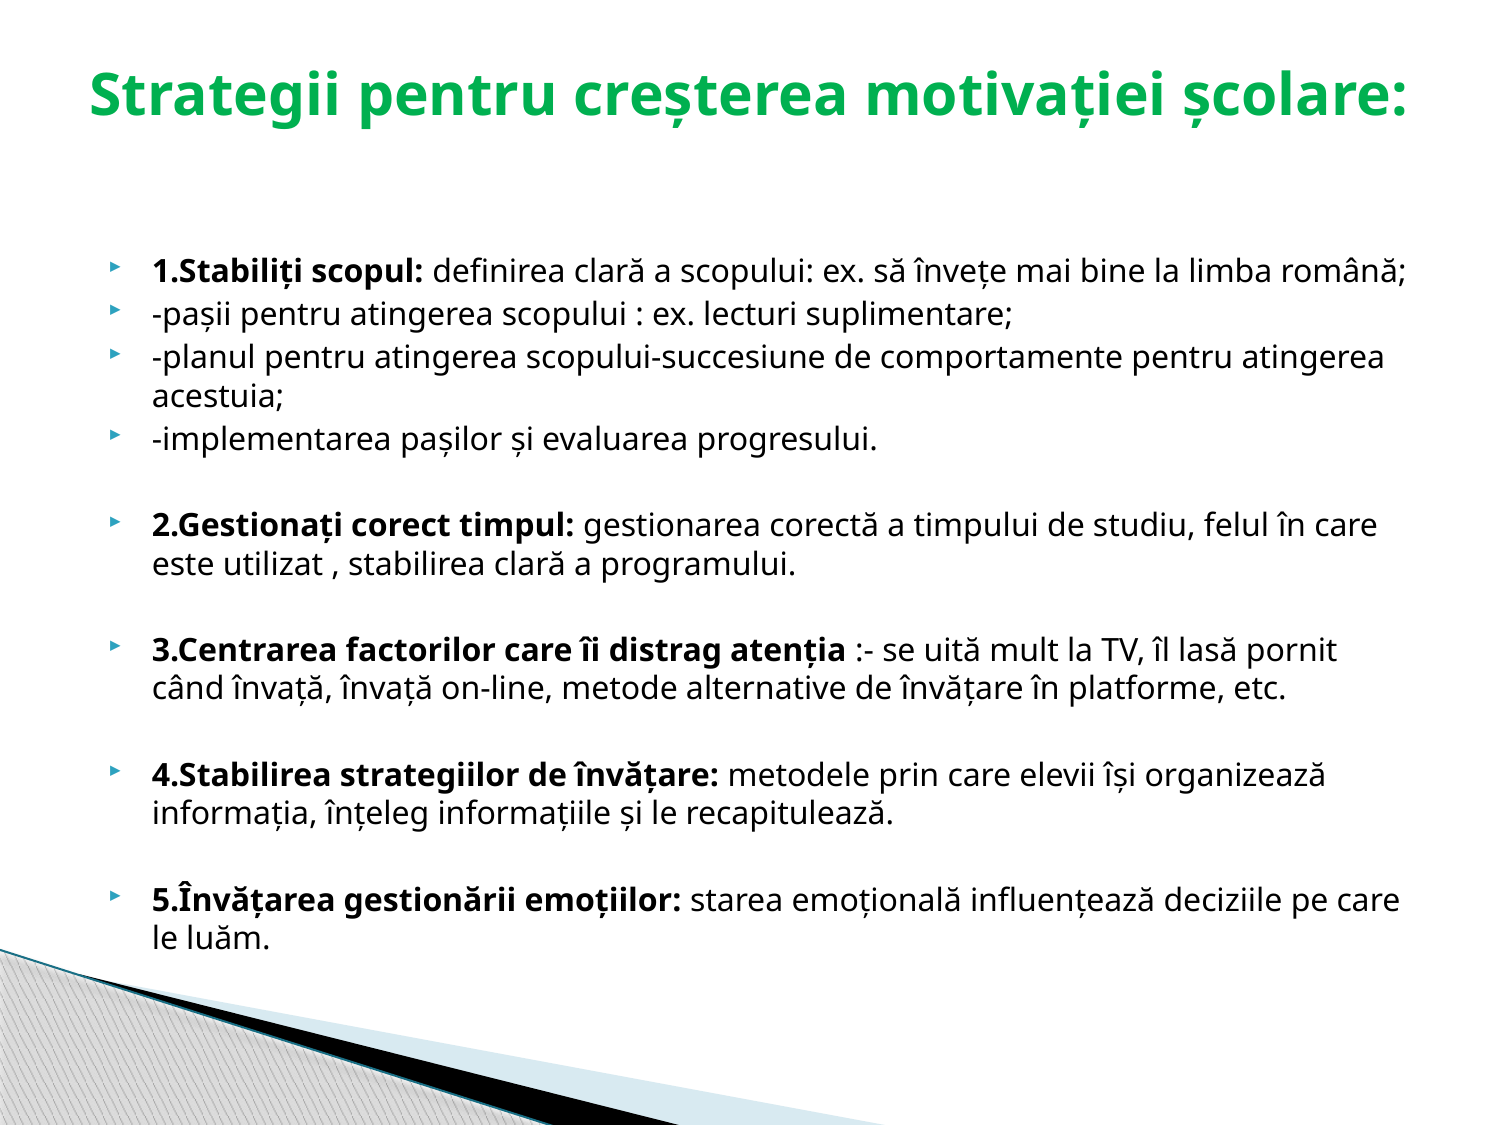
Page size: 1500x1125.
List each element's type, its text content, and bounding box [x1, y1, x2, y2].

list 1.Stabiliți scopul: definirea clară a scopului: ex. să învețe mai bine la limba română; -pașii pentru atingerea scopului : ex. lecturi suplimentare; -planul pentru atingerea scopului-succesiune de comportamente pentru atingerea acestuia; -implementarea pașilor și evaluarea progresului. 2.Gestionați corect timpul: gestionarea corectă a timpului de studiu, felul în care este utilizat , stabilirea clară a programului. 3.Centrarea factorilor care îi distrag atenția :- se uită mult la TV, îl lasă pornit când învață, învață on-line, metode alternative de învățare în platforme, etc. 4.Stabilirea strategiilor de învățare: metodele prin care elevii își organizează informația, înțeleg informațiile și le recapitulează. 5.Învățarea gestionării emoțiilor: starea emoțională influențează deciziile pe care le luăm. [75, 243, 1425, 986]
title Strategii pentru creșterea motivației școlare: [75, 45, 1425, 233]
